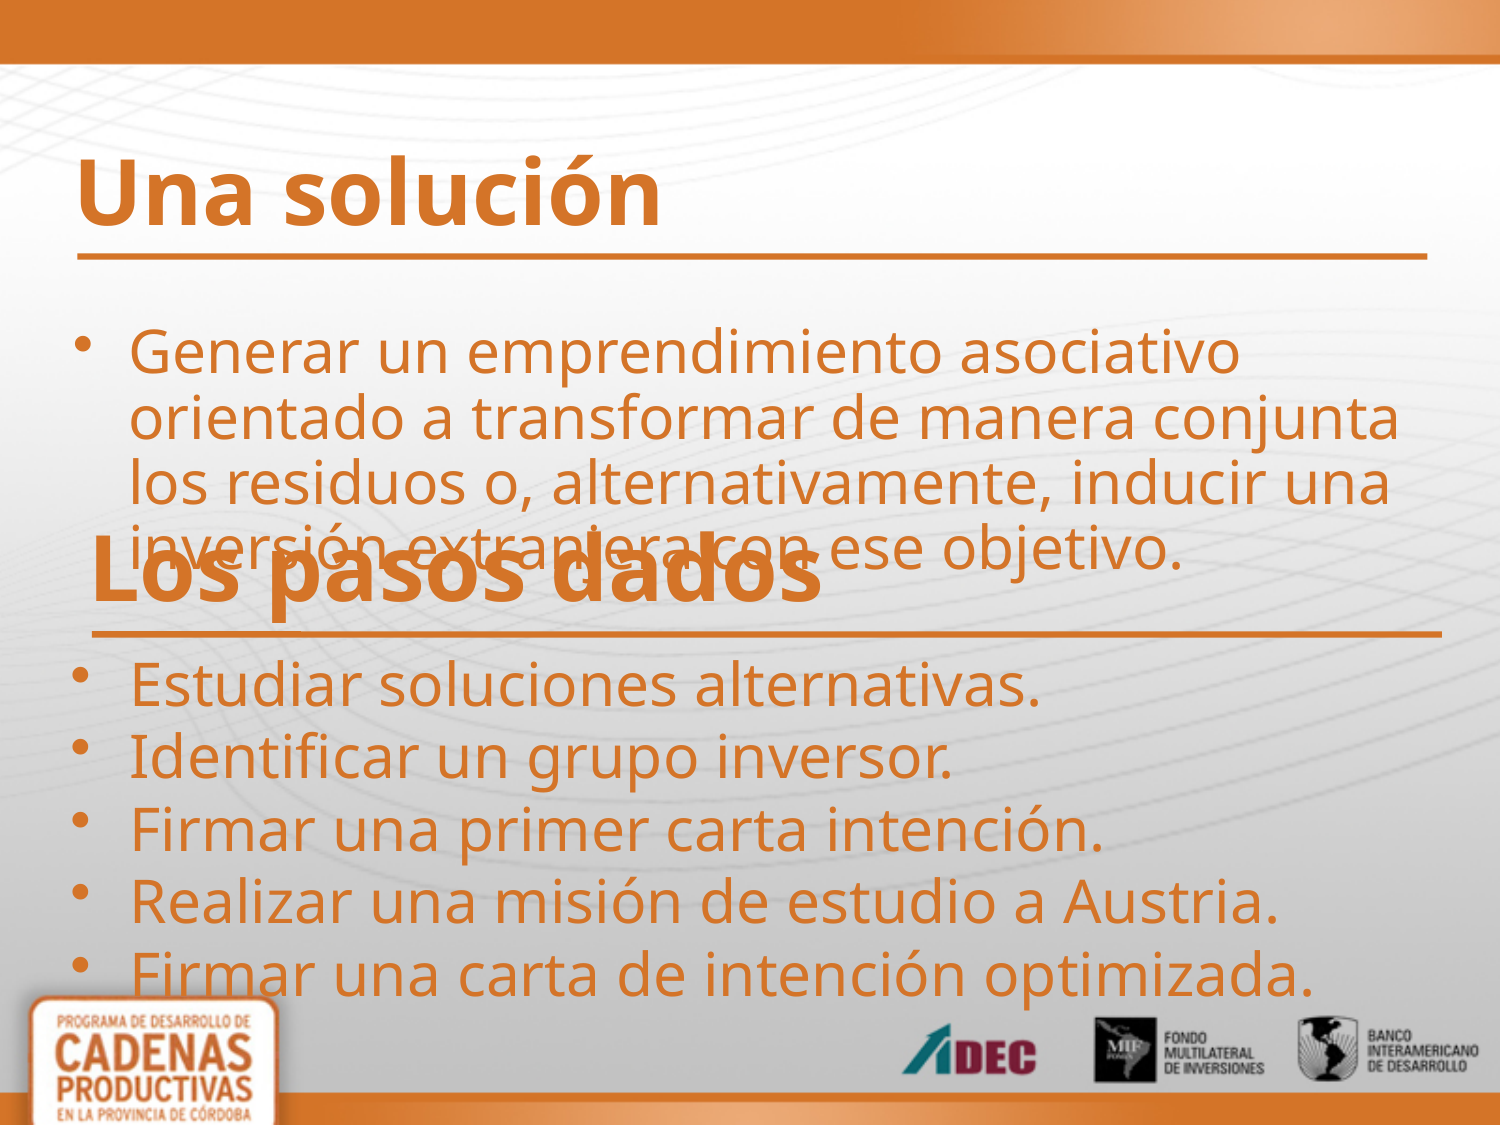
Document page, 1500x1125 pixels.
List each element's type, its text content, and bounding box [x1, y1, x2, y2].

text_box Los pasos dados [73, 470, 1437, 659]
text_box Una solución [58, 95, 1423, 283]
list Generar un emprendimiento asociativo orientado a transformar de manera conjunta los residuos o, alternativamente, inducir una inversión extranjera con ese objetivo. [57, 314, 1500, 526]
text_box Estudiar soluciones alternativas. Identificar un grupo inversor. Firmar una primer carta intención. Realizar una misión de estudio a Austria. Firmar una carta de intención optimizada. [55, 638, 1404, 1016]
picture [0, 0, 1500, 1125]
